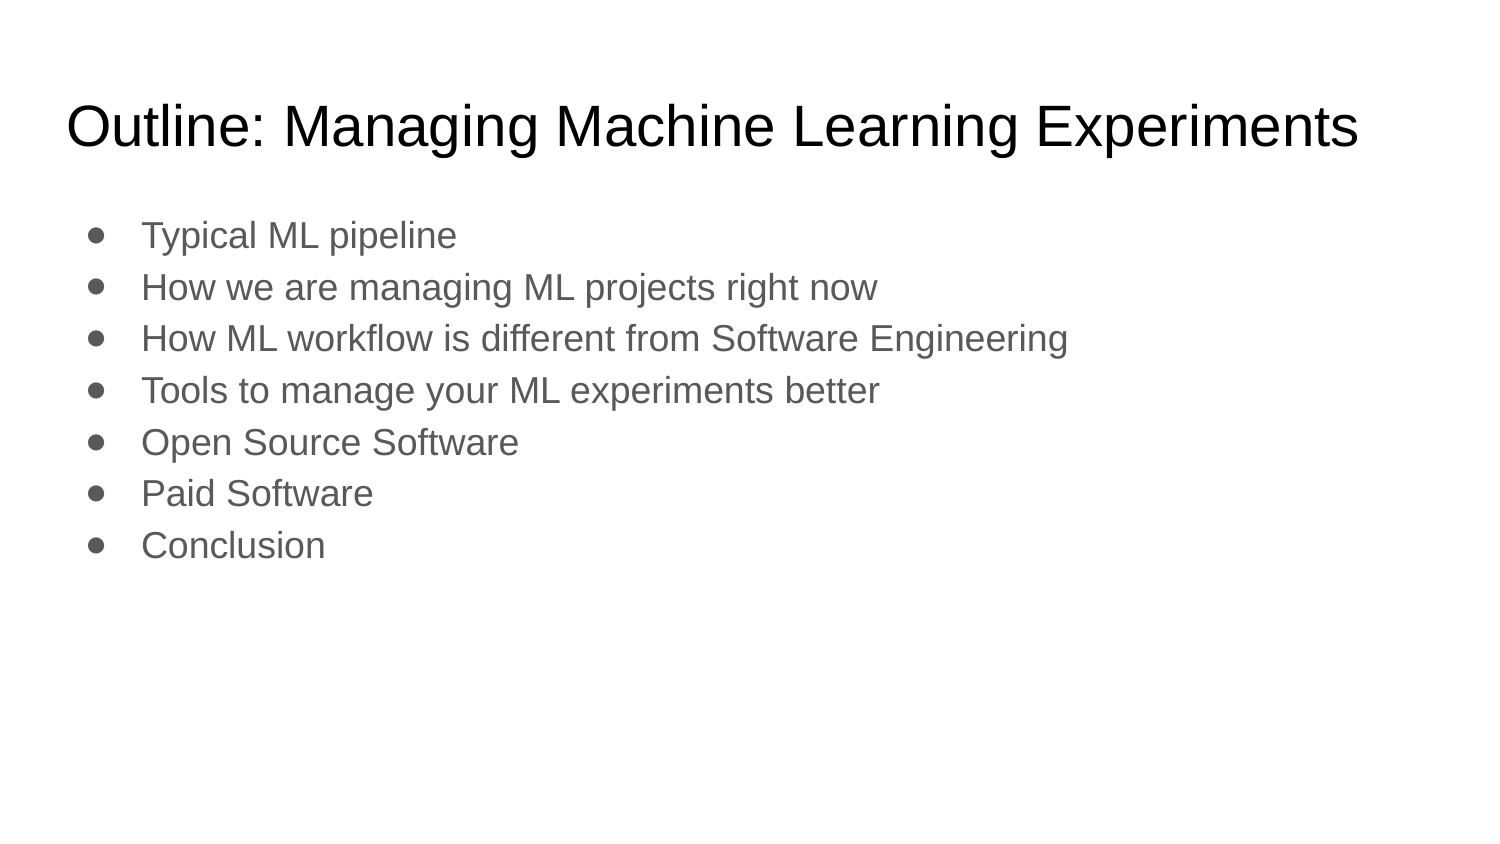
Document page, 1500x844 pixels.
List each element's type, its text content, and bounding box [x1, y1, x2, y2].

title Outline: Managing Machine Learning Experiments [51, 72, 1449, 167]
list Typical ML pipeline How we are managing ML projects right now How ML workflow is different from Software Engineering Tools to manage your ML experiments better Open Source Software Paid Software Conclusion [51, 189, 1449, 750]
